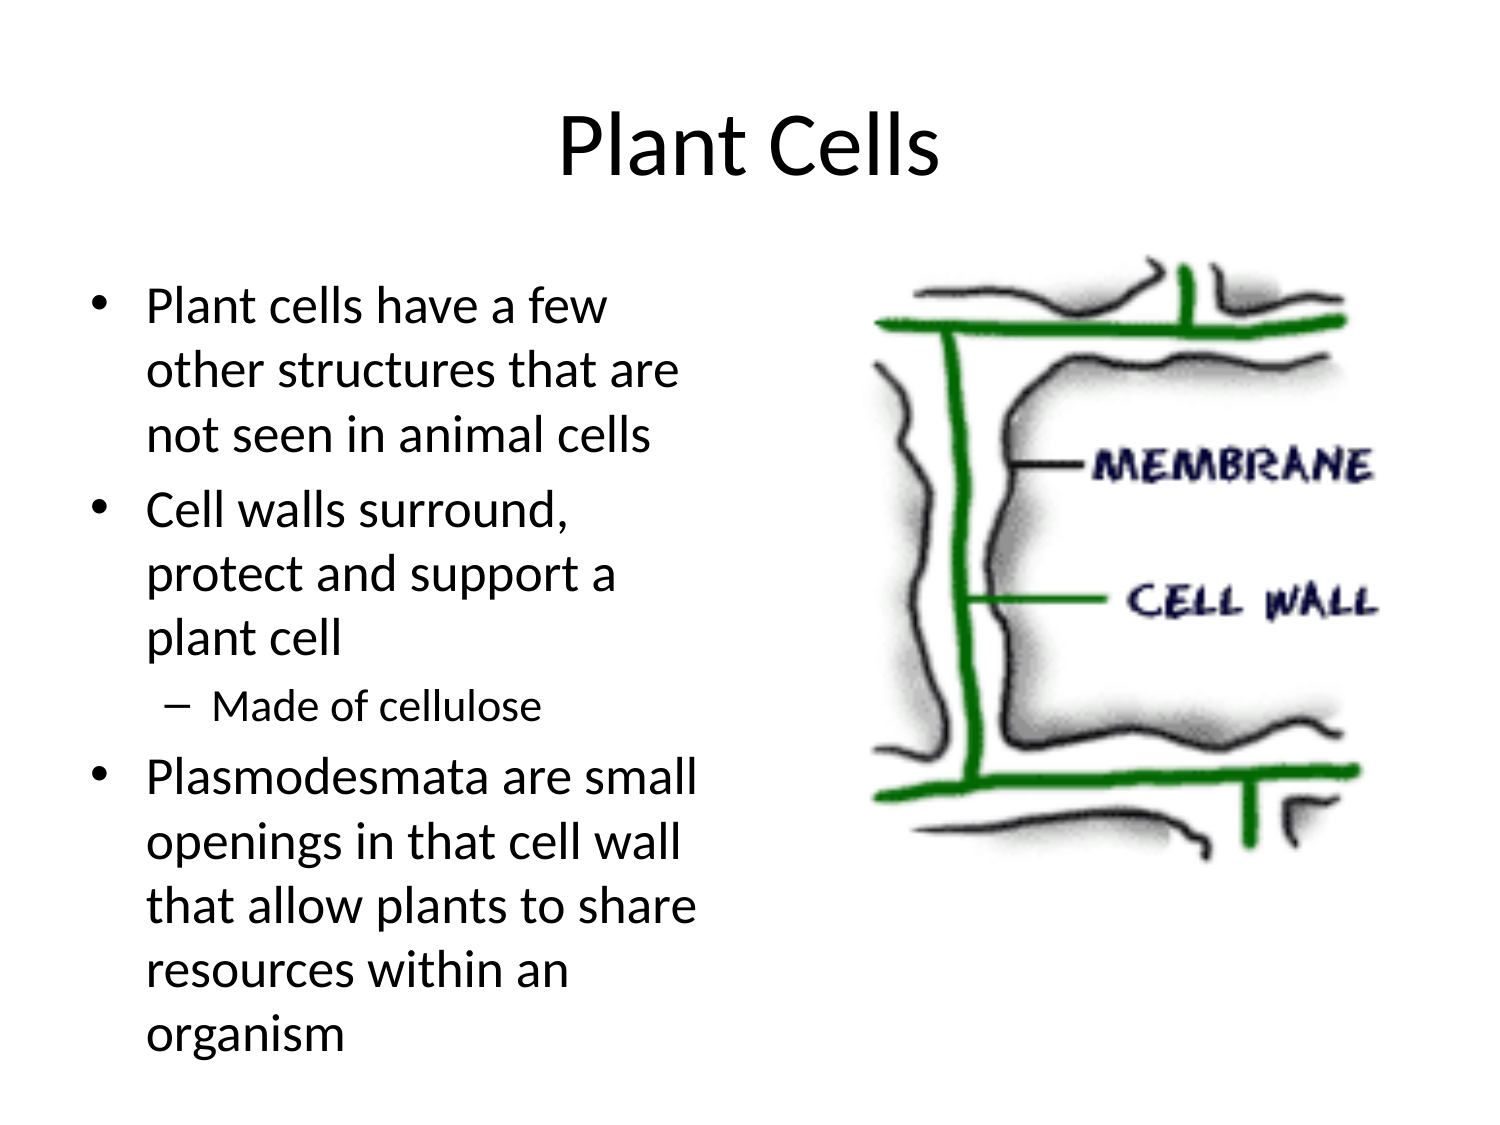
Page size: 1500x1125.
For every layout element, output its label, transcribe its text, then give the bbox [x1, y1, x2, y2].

list Plant cells have a few other structures that are not seen in animal cells Cell walls surround, protect and support a plant cell Made of cellulose Plasmodesmata are small openings in that cell wall that allow plants to share resources within an organism [75, 262, 738, 1075]
title Plant Cells [75, 45, 1425, 233]
picture [849, 237, 1388, 884]
